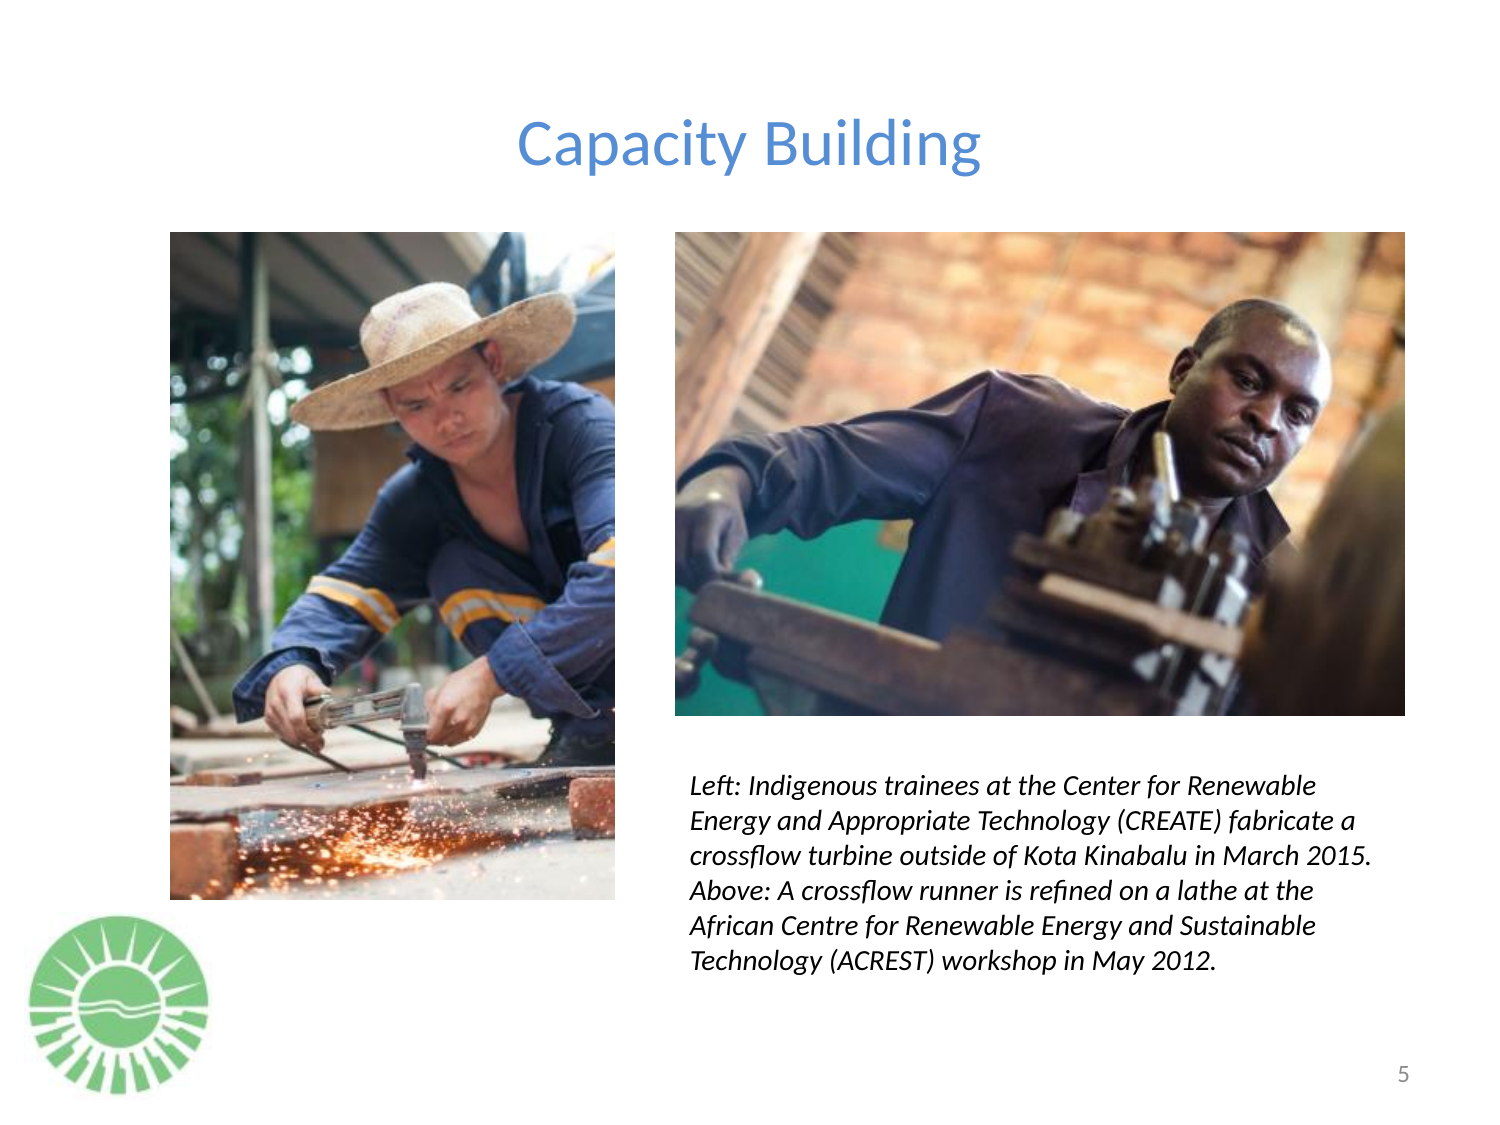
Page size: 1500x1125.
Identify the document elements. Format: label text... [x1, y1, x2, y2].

title Capacity Building [75, 45, 1425, 233]
picture [24, 912, 213, 1101]
picture [674, 232, 1405, 716]
slide_number 5 [1074, 1042, 1425, 1103]
text_box Left: Indigenous trainees at the Center for Renewable Energy and Appropriate Technology (CREATE) fabricate a crossflow turbine outside of Kota Kinabalu in March 2015. Above: A crossflow runner is refined on a lathe at the African Centre for Renewable Energy and Sustainable Technology (ACREST) workshop in May 2012. [675, 759, 1405, 984]
picture [170, 232, 615, 901]
